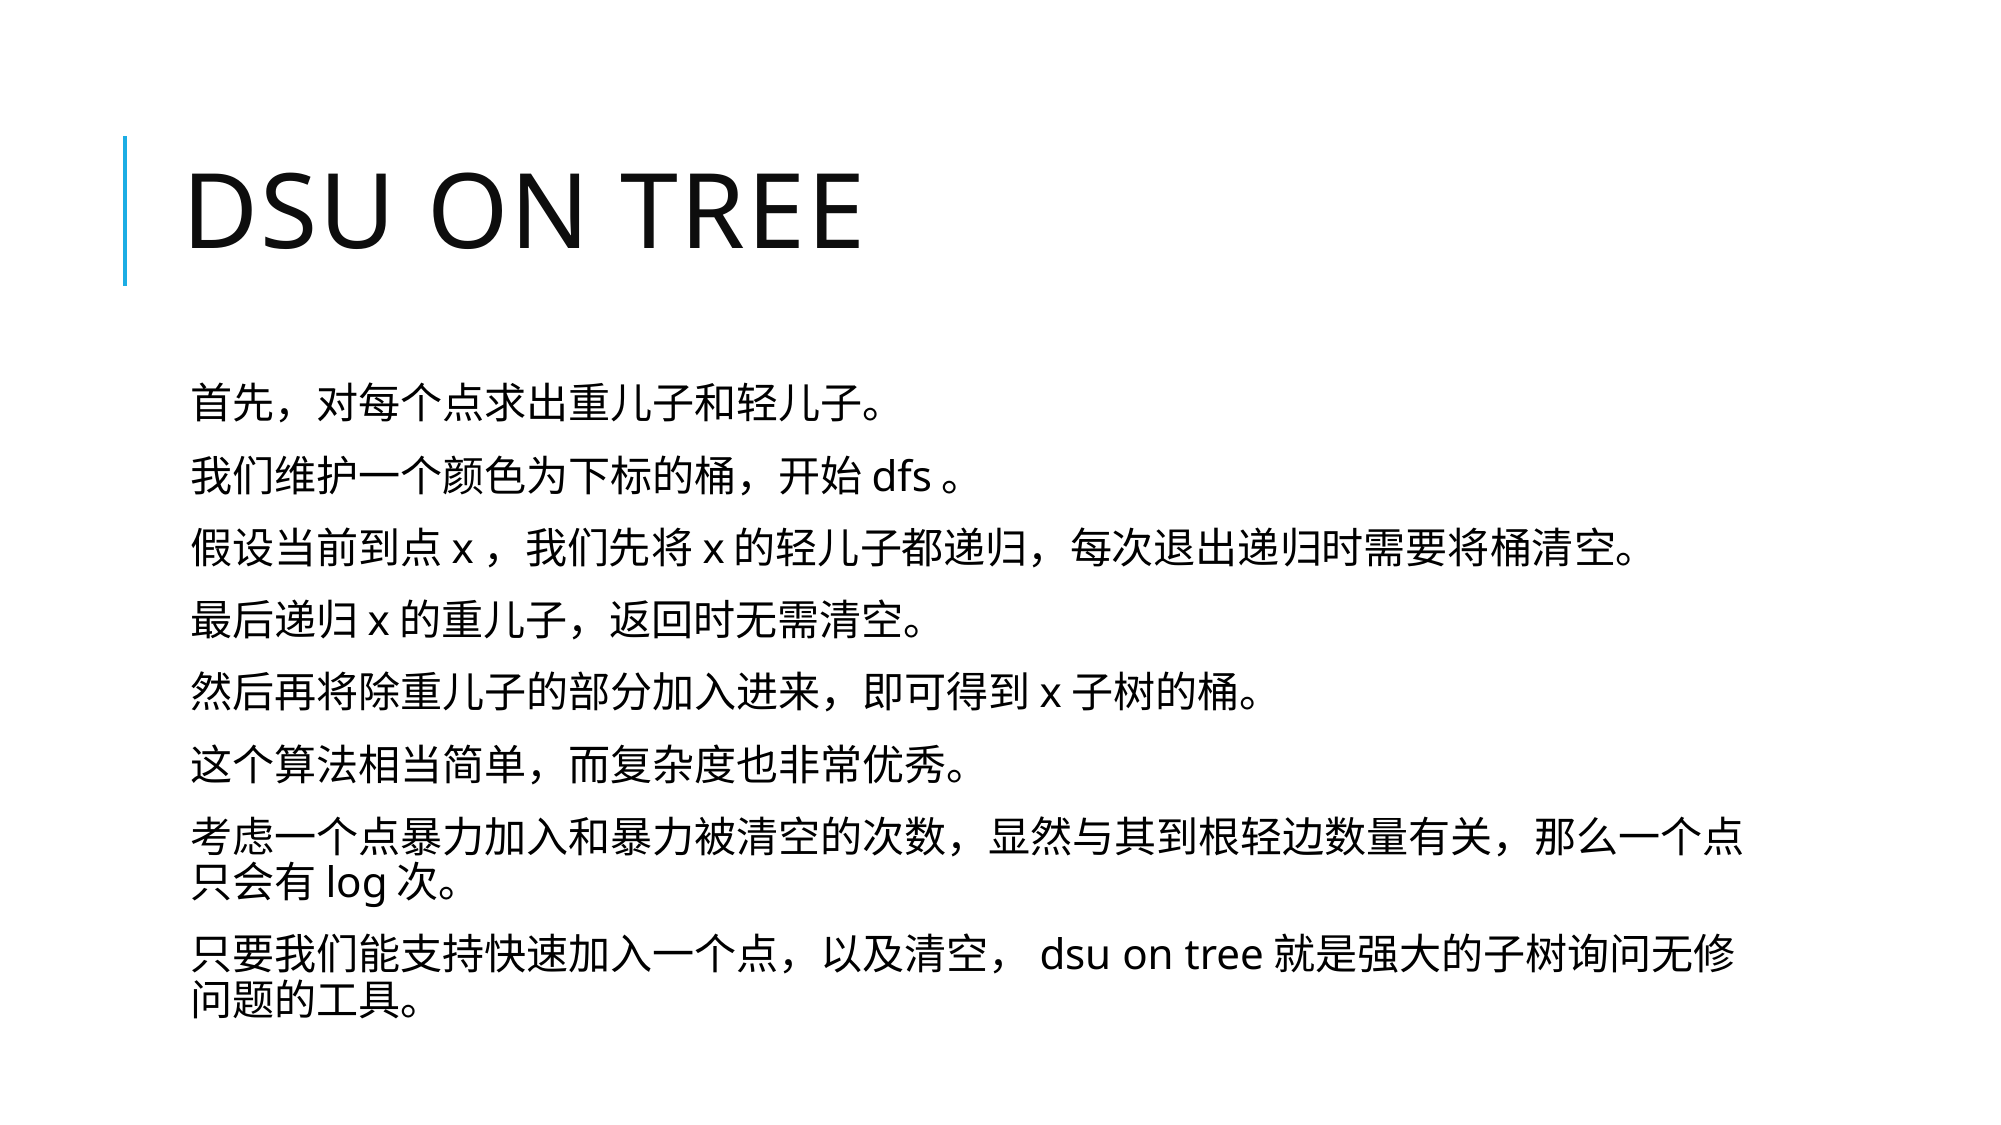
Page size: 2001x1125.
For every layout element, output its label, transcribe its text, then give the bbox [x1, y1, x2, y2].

title Dsu on tree [168, 96, 1763, 342]
list 首先，对每个点求出重儿子和轻儿子。 我们维护一个颜色为下标的桶，开始dfs。 假设当前到点x，我们先将x的轻儿子都递归，每次退出递归时需要将桶清空。 最后递归x的重儿子，返回时无需清空。 然后再将除重儿子的部分加入进来，即可得到x子树的桶。 这个算法相当简单，而复杂度也非常优秀。 考虑一个点暴力加入和暴力被清空的次数，显然与其到根轻边数量有关，那么一个点只会有log次。 只要我们能支持快速加入一个点，以及清空，dsu on tree就是强大的子树询问无修问题的工具。 [168, 375, 1763, 1035]
